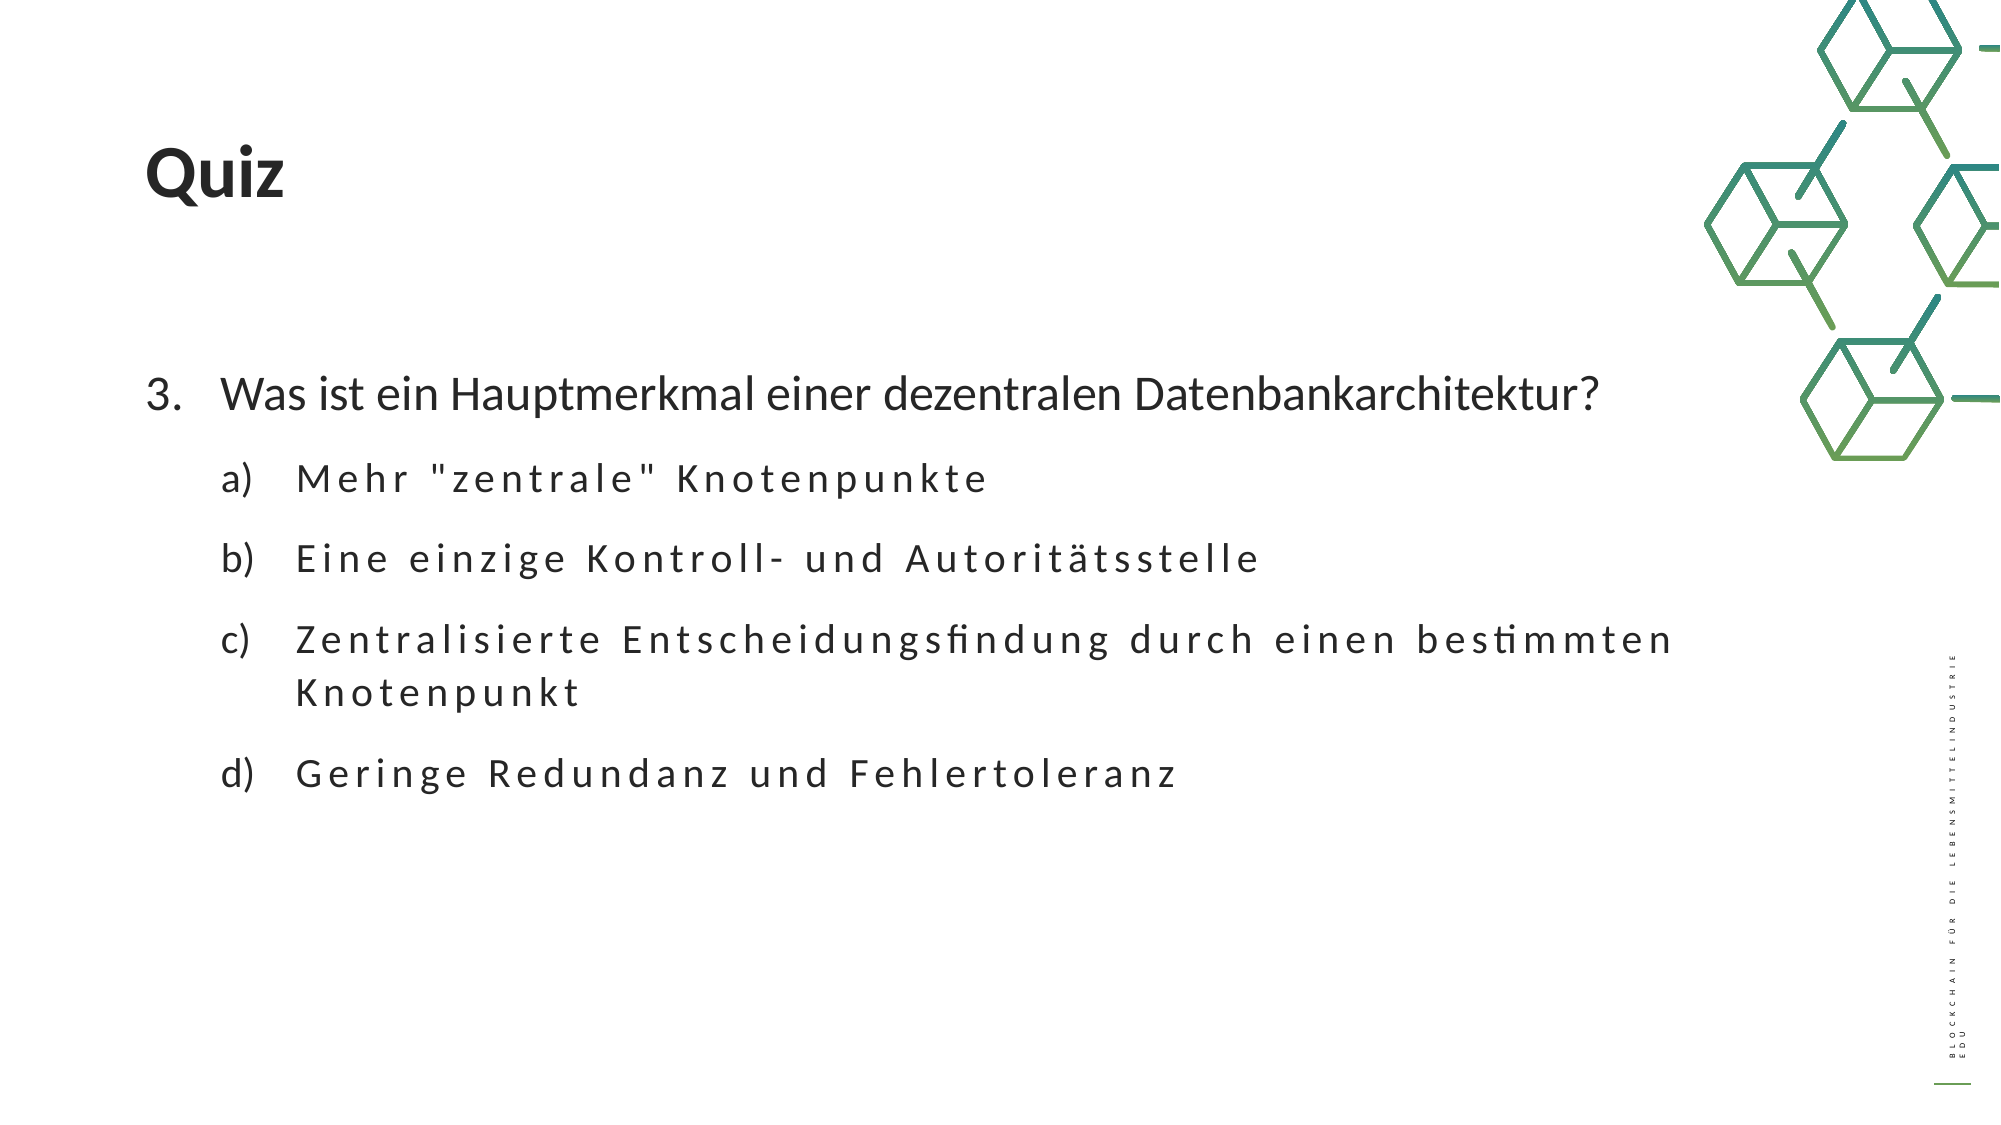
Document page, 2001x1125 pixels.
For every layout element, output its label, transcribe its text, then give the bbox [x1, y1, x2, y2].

list Was ist ein Hauptmerkmal einer dezentralen Datenbankarchitektur? Mehr "zentrale" Knotenpunkte Eine einzige Kontroll- und Autoritätsstelle Zentralisierte Entscheidungsfindung durch einen bestimmten Knotenpunkt Geringe Redundanz und Fehlertoleranz [130, 348, 1869, 1035]
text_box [1704, 0, 2000, 461]
list Quiz [130, 124, 1704, 337]
